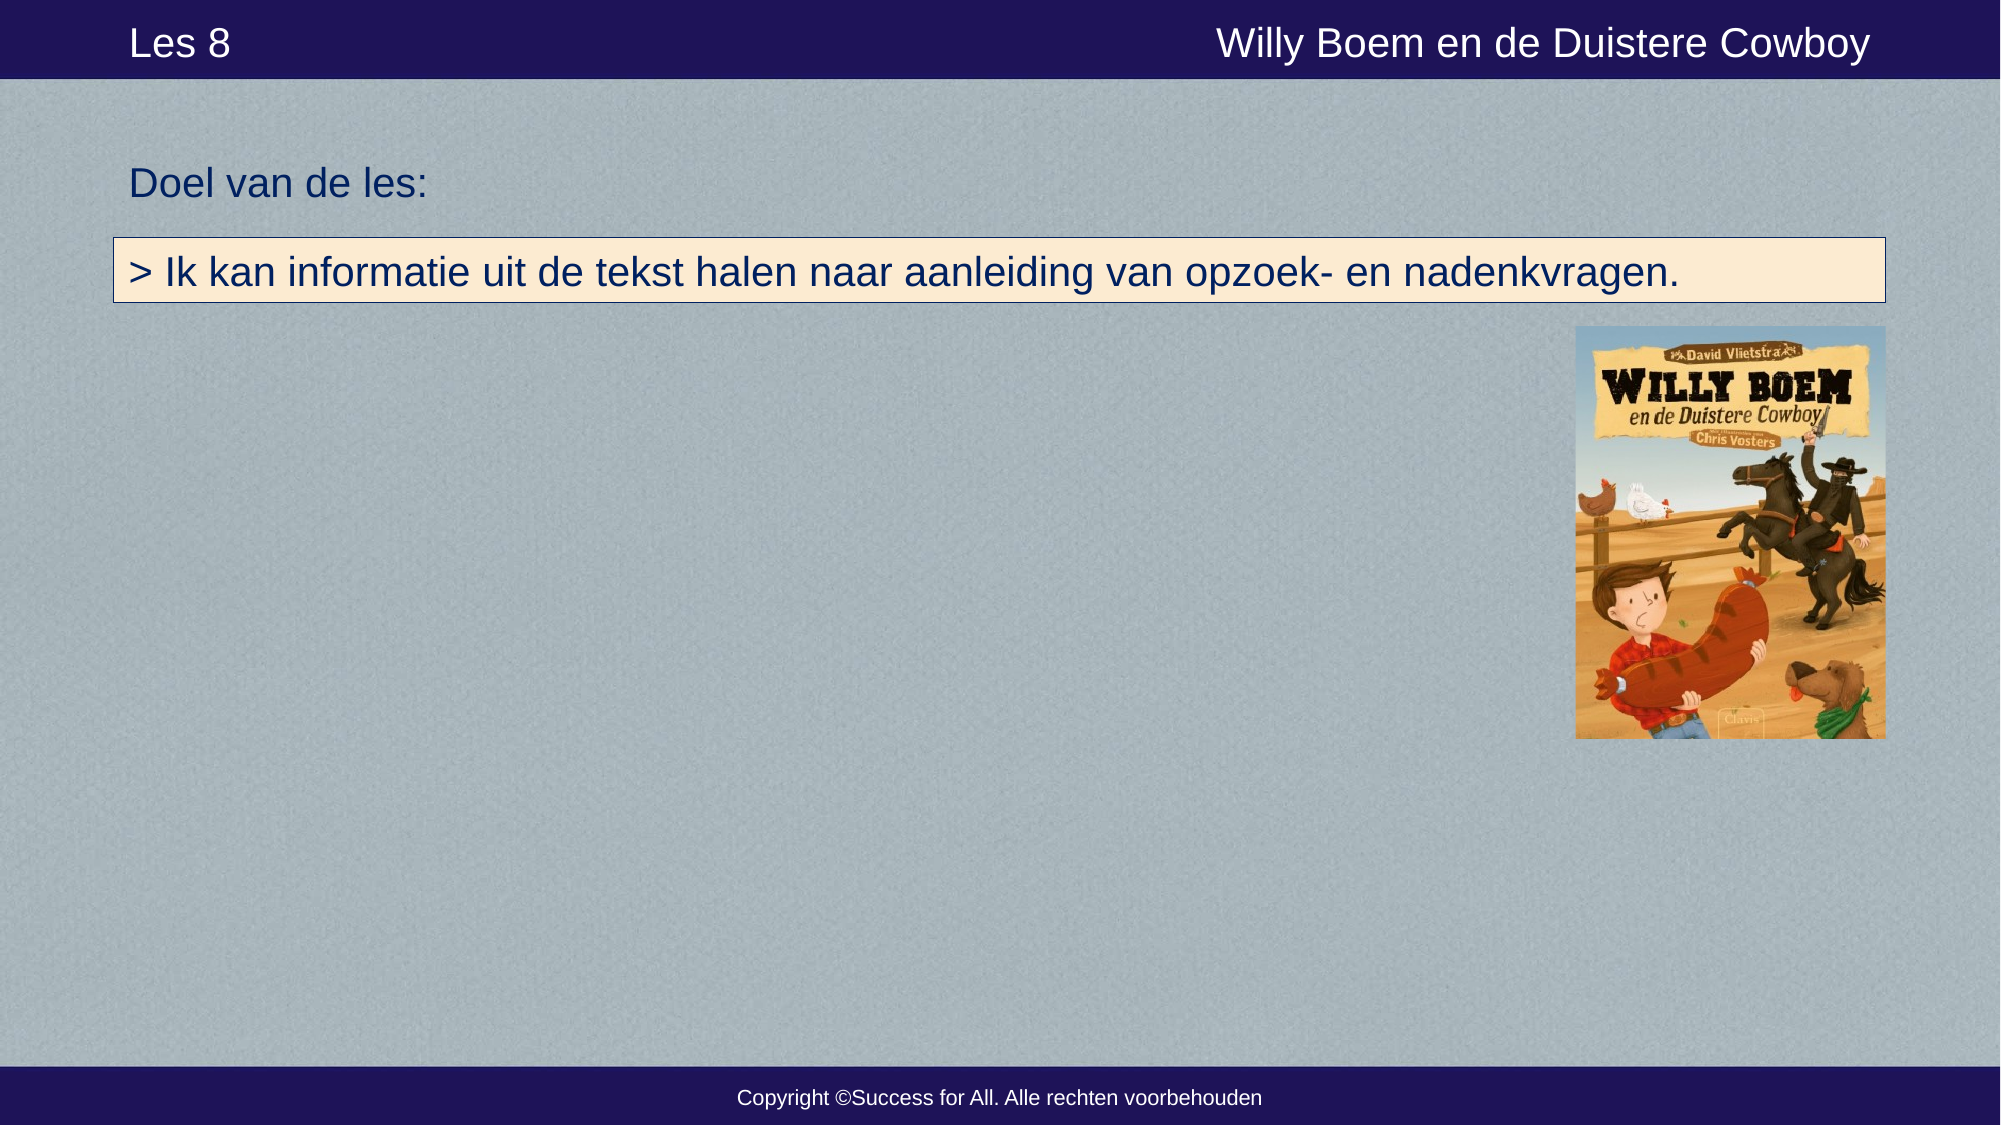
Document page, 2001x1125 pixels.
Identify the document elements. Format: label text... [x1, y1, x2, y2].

text_box Les 8 [114, 8, 354, 73]
text_box Doel van de les: [113, 148, 1635, 214]
text_box > Ik kan informatie uit de tekst halen naar aanleiding van opzoek- en nadenkvragen. [113, 237, 1886, 303]
picture [0, 0, 2001, 1125]
text_box Copyright ©Success for All. Alle rechten voorbehouden [0, 1076, 2000, 1125]
text_box Willy Boem en de Duistere Cowboy [999, 8, 1886, 73]
